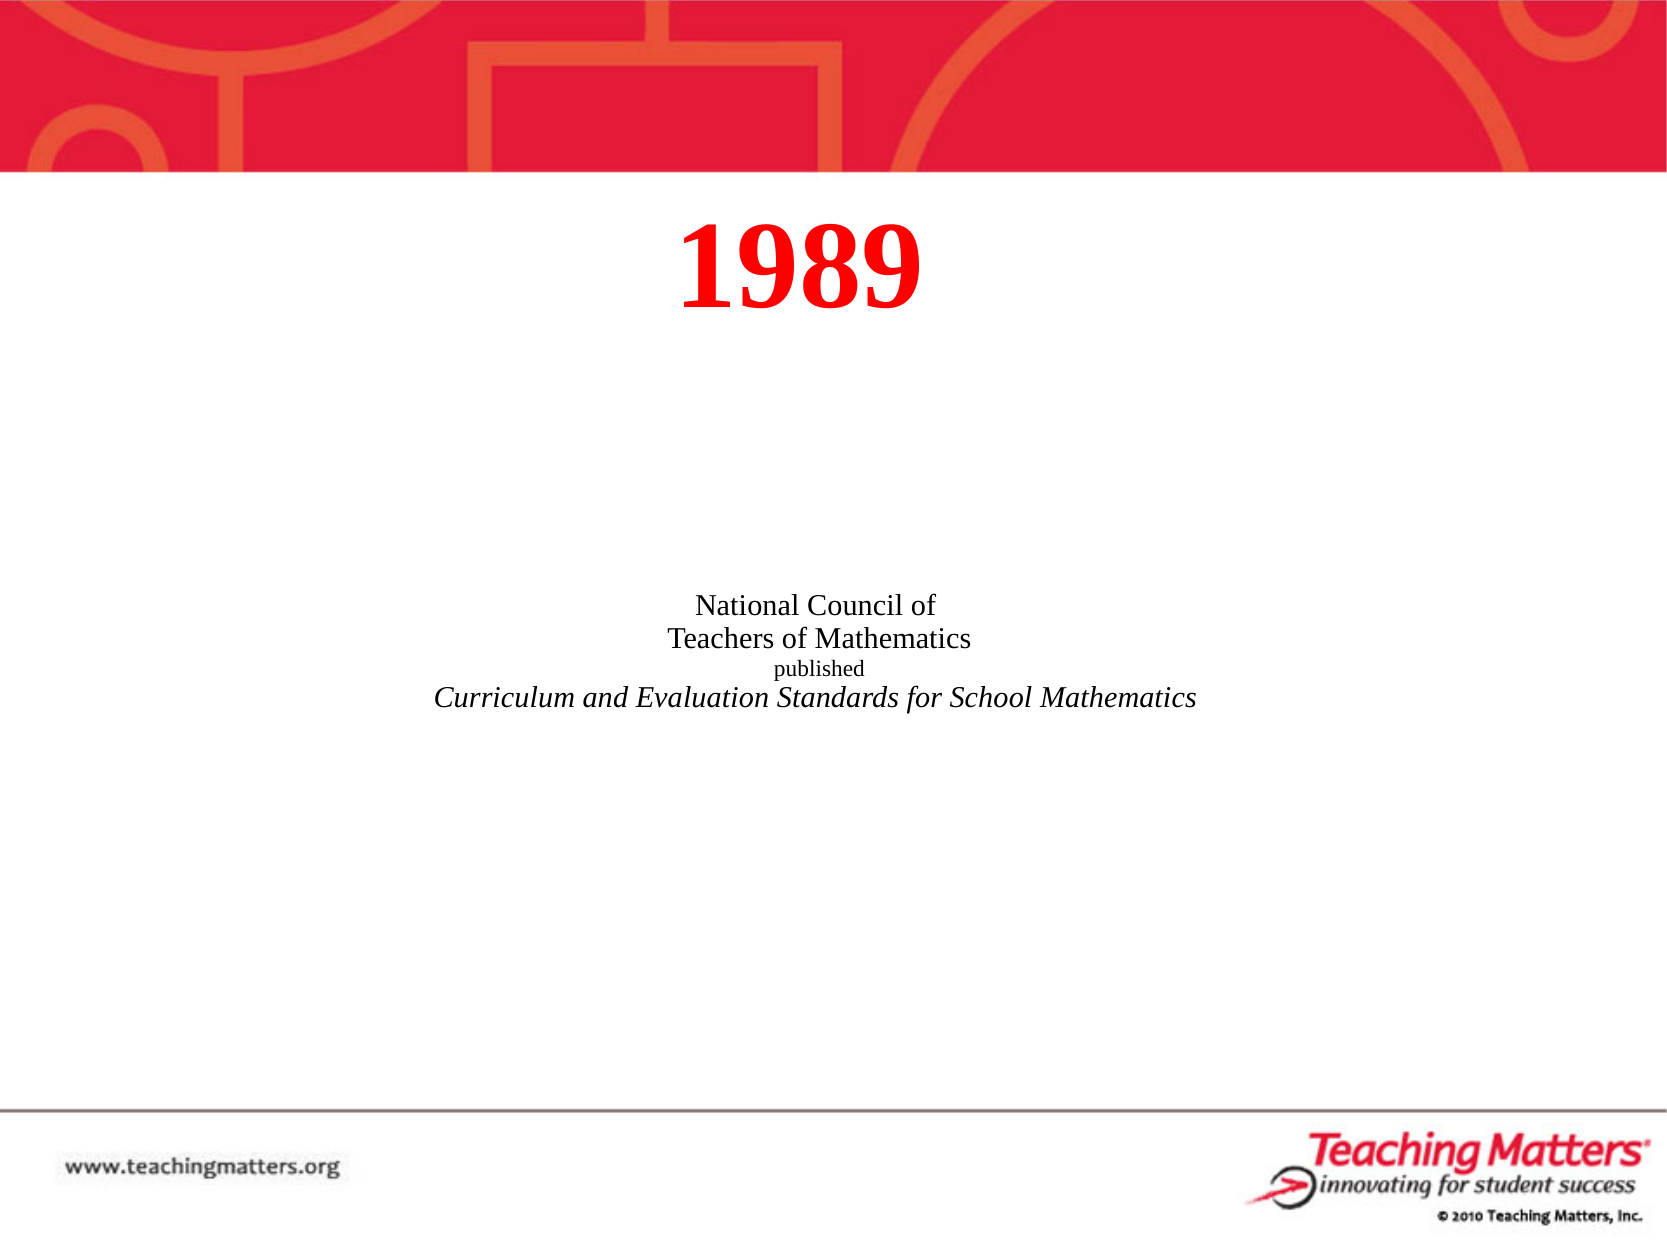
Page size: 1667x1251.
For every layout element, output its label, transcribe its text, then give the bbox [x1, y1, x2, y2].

title National Council of Teachers of Mathematics published Curriculum and Evaluation Standards for School Mathematics [69, 513, 1570, 723]
picture [0, 0, 1667, 1250]
text_box 1989 [659, 174, 940, 340]
